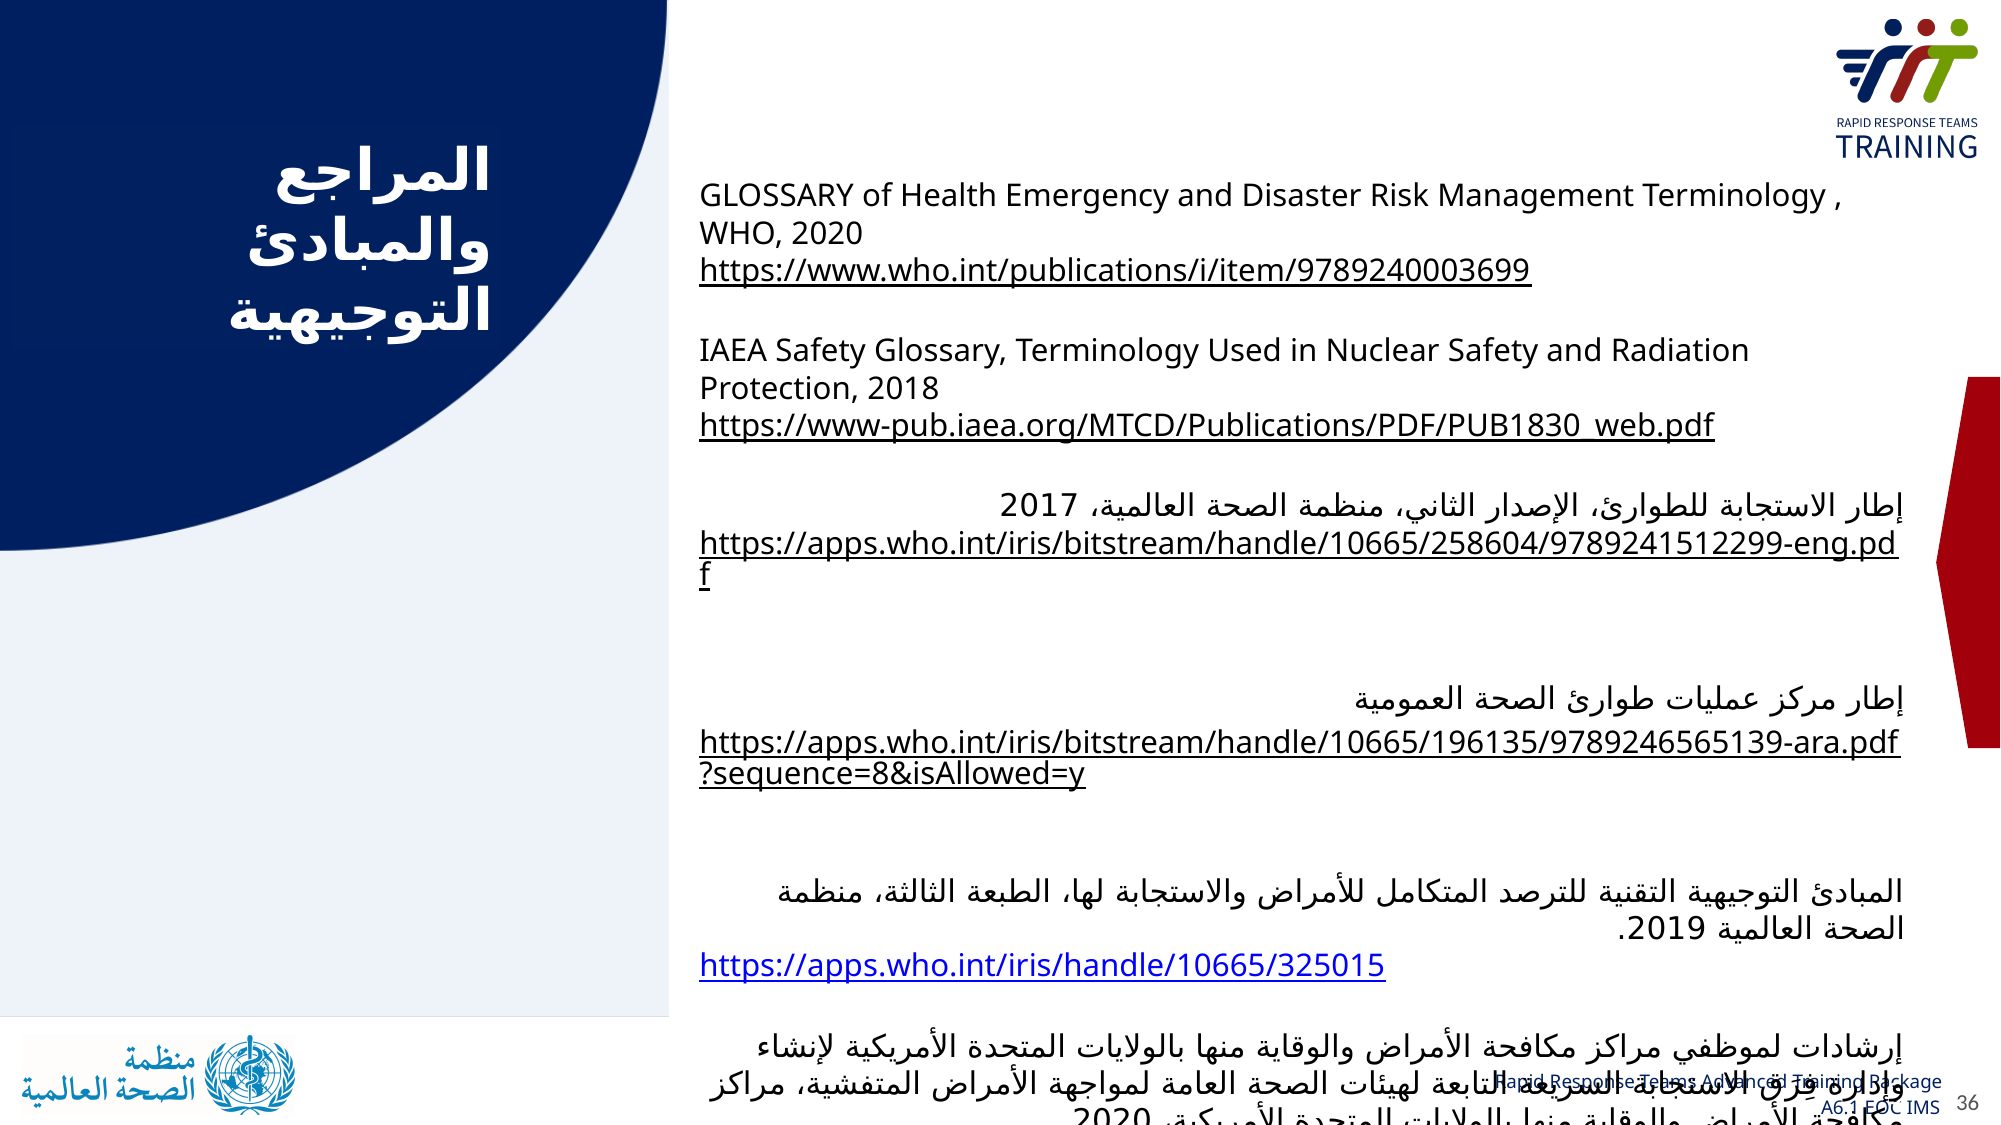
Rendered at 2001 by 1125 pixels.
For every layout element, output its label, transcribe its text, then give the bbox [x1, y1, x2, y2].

slide_number 36 [1912, 1037, 1930, 1092]
picture [1835, 19, 1978, 167]
picture [0, 0, 669, 1018]
text_box المراجع والمبادئ التوجيهية [10, 124, 501, 350]
picture [252, 1050, 258, 1059]
text_box GLOSSARY of Health Emergency and Disaster Risk Management Terminology , WHO, 2020 https://www.who.int/publications/i/item/9789240003699 IAEA Safety Glossary, Terminology Used in Nuclear Safety and Radiation Protection, 2018 https://www-pub.iaea.org/MTCD/Publications/PDF/PUB1830_web.pdf إطار الاستجابة للطوارئ‬، الإصدار الثاني، منظمة الصحة العالمية، 2017 https://apps.who.int/iris/bitstream/handle/10665/258604/9789241512299-eng.pdf إطار مركز عمليات طوارئ الصحة العمومية https://apps.who.int/iris/bitstream/handle/10665/196135/9789246565139-ara.pdf?sequence=8&isAllowed=y المبادئ التوجيهية التقنية للترصد المتكامل للأمراض والاستجابة لها، الطبعة الثالثة، منظمة الصحة العالمية 2019. https://apps.who.int/iris/handle/10665/325015 إرشادات لموظفي مراكز مكافحة الأمراض والوقاية منها بالولايات المتحدة الأمريكية لإنشاء وإدارة فِرَق الاستجابة السريعة التابعة لهيئات الصحة العامة لمواجهة الأمراض المتفشية، مراكز مكافحة الأمراض والوقاية منها بالولايات المتحدة الأمريكية، 2020. https://www.cdc.gov/coronavirus/2019-ncov/downloads/global-covid-19/RRTManagementGuidance-508.pdf [693, 169, 1912, 1124]
picture [22, 1035, 295, 1115]
